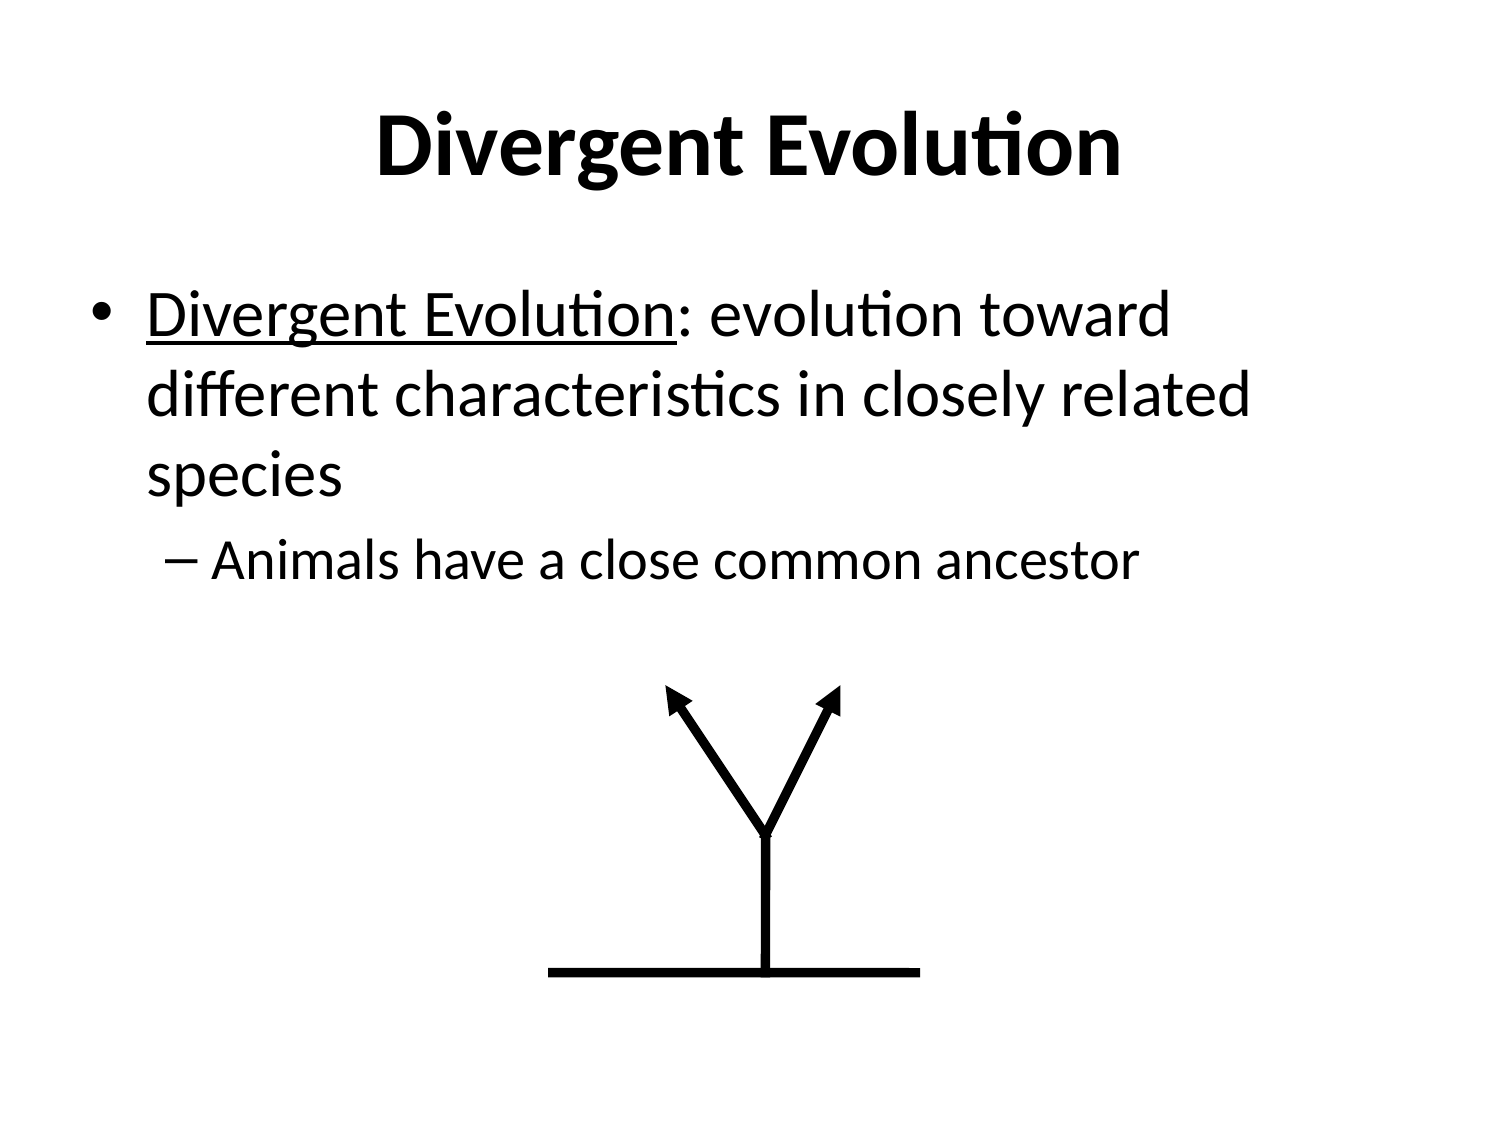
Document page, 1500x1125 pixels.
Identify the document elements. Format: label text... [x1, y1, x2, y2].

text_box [552, 684, 916, 973]
title Divergent Evolution [75, 45, 1425, 233]
list Divergent Evolution: evolution toward different characteristics in closely related species Animals have a close common ancestor [75, 262, 1425, 1005]
